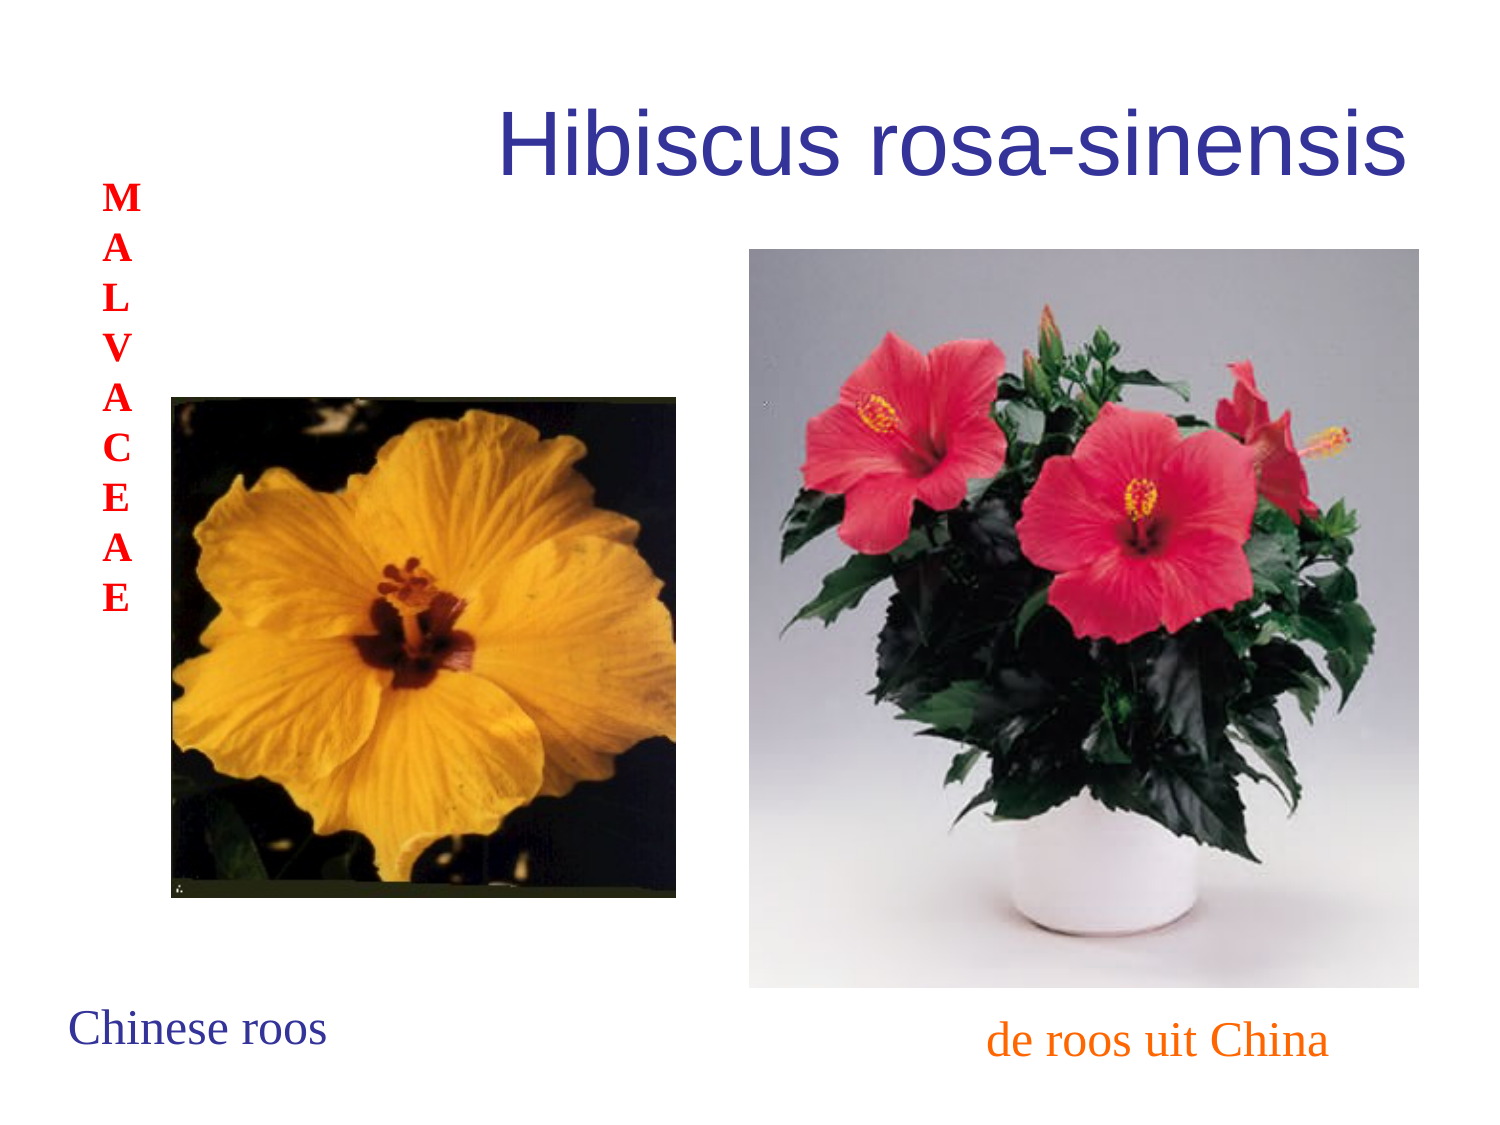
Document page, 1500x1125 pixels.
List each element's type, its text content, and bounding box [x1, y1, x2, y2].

picture [748, 249, 1419, 988]
text_box Chinese roos [53, 987, 1116, 1063]
picture [170, 396, 676, 898]
title Hibiscus rosa-sinensis [75, 45, 1425, 233]
text_box de roos uit China [631, 999, 1345, 1075]
text_box MALVACEAE [87, 162, 150, 628]
